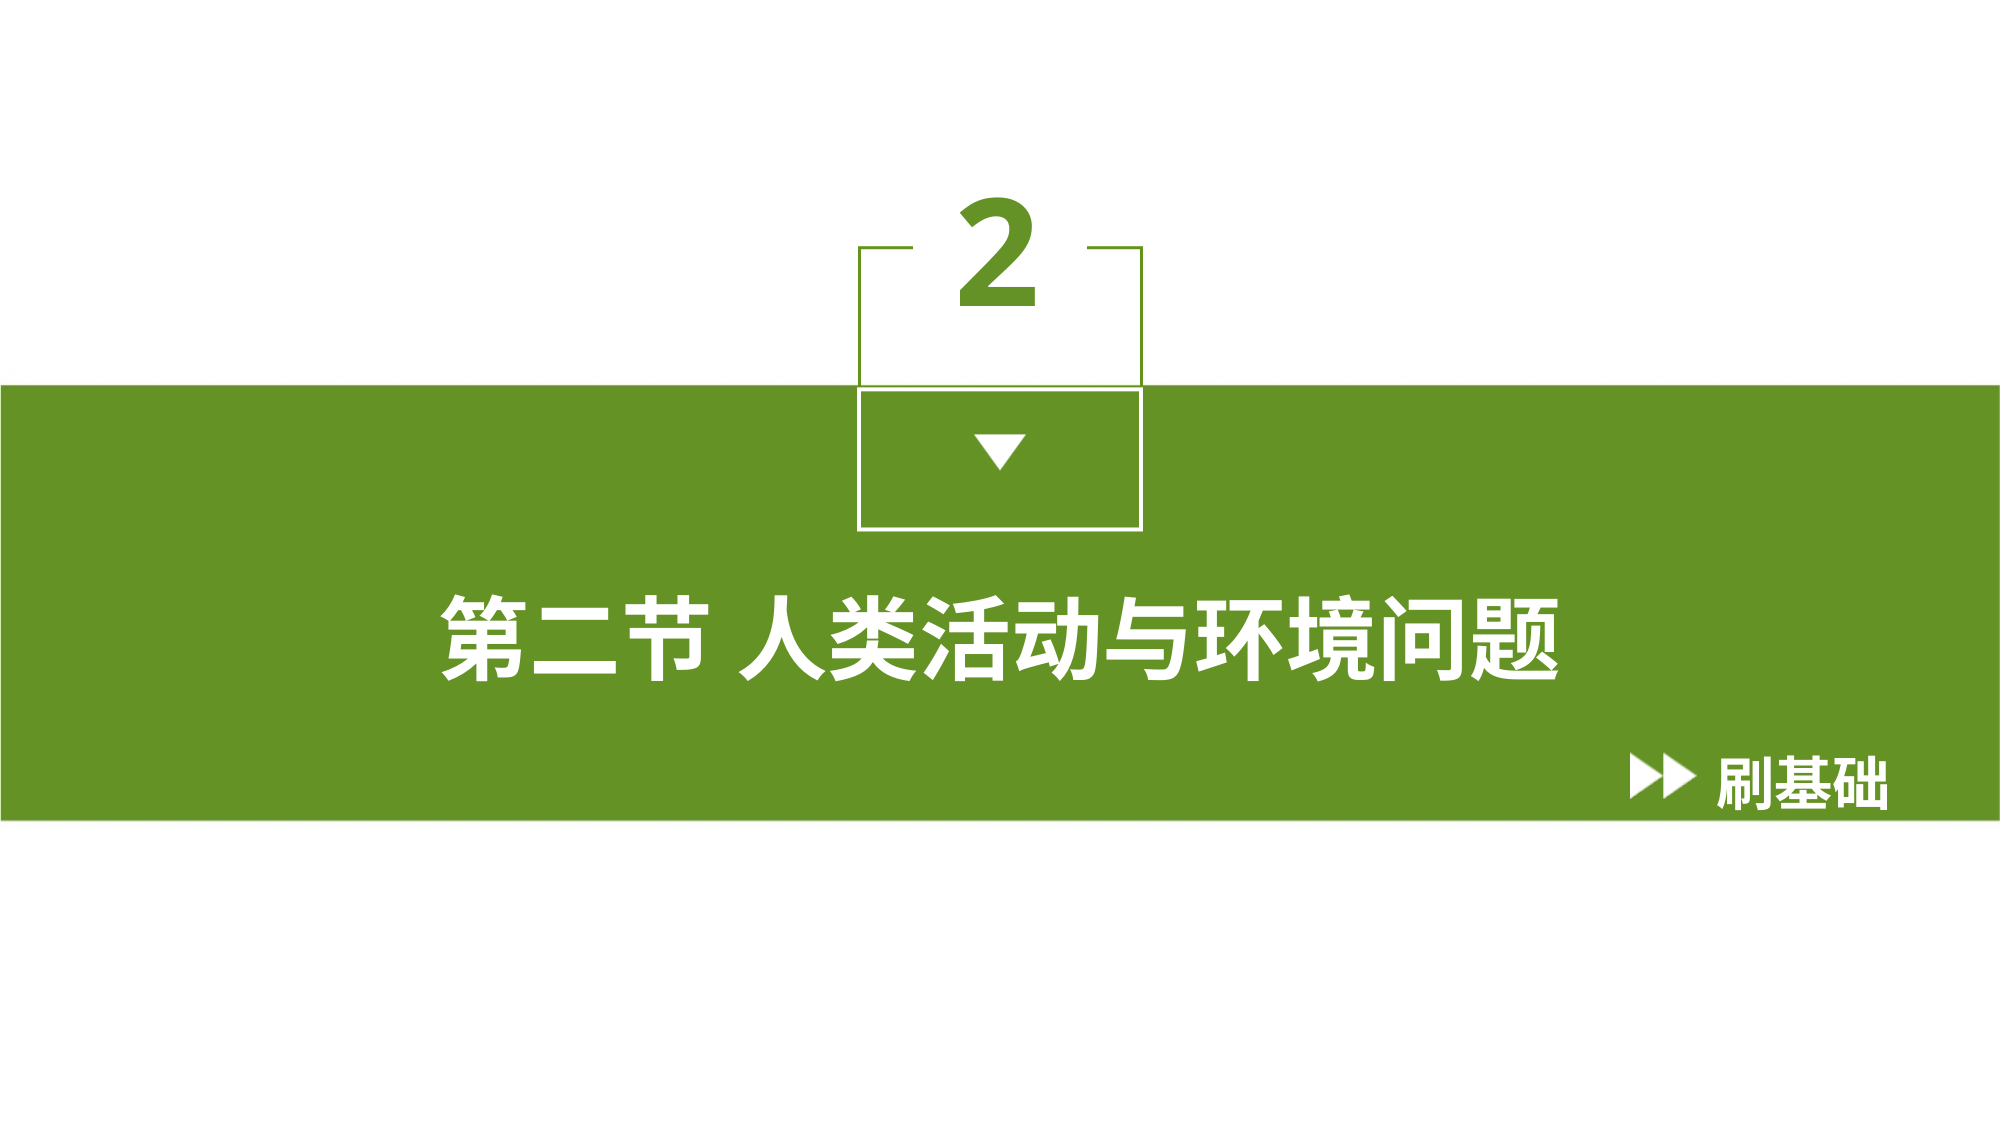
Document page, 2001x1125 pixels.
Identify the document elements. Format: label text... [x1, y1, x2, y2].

text_box 刷基础 [1715, 718, 1997, 812]
picture [0, 0, 2000, 572]
picture [0, 699, 2000, 1125]
text_box 2 [865, 148, 1130, 345]
text_box 第二节 人类活动与环境问题 [0, 572, 2000, 699]
